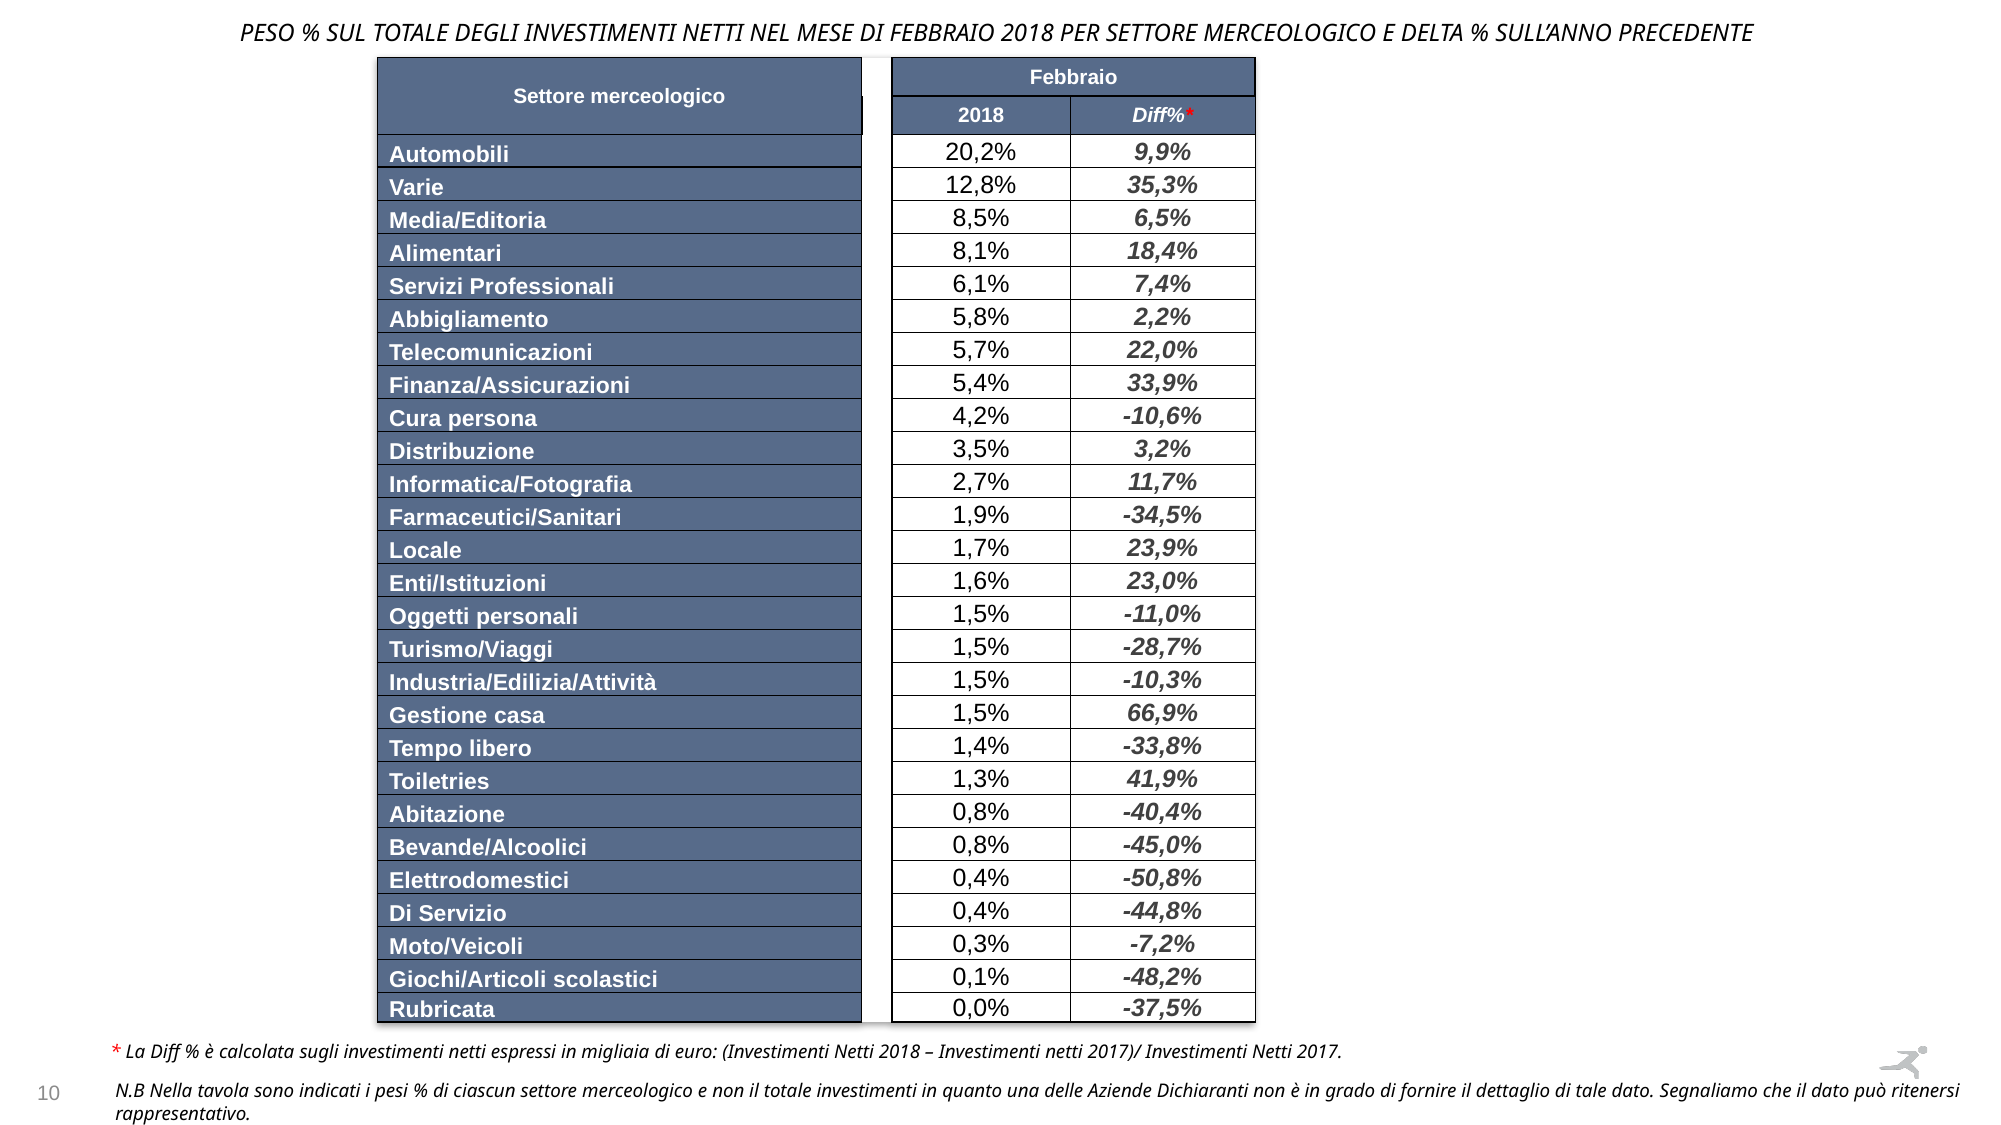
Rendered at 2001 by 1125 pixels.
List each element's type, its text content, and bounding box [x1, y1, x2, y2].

table_cell Farmaceutici/Sanitari [378, 498, 861, 530]
table_cell 1,7% [893, 531, 1070, 563]
table_cell Toiletries [378, 762, 861, 794]
table_cell 11,7% [1071, 465, 1255, 497]
table_cell [862, 860, 891, 894]
table_cell 9,9% [1071, 135, 1255, 167]
text_box * La Diff % è calcolata sugli investimenti netti espressi in migliaia di euro: (Investimenti Netti 2018 – Investimenti netti 2017)/ Investimenti Netti 2017. [95, 1032, 1818, 1070]
table_cell -34,5% [1071, 498, 1255, 530]
table_cell 5,8% [893, 300, 1070, 332]
table_cell 35,3% [1071, 168, 1255, 200]
table_cell Alimentari [378, 234, 861, 266]
table_cell [862, 299, 891, 332]
table_cell [862, 431, 891, 464]
table_cell 6,5% [1071, 201, 1255, 233]
table_cell [862, 134, 891, 167]
table_cell 1,9% [893, 498, 1070, 530]
table_cell 3,2% [1071, 432, 1255, 464]
table_cell 20,2% [893, 135, 1070, 167]
table_cell 1,6% [893, 564, 1070, 596]
table_cell 18,4% [1071, 234, 1255, 266]
table_cell -33,8% [1071, 729, 1255, 761]
table_cell -48,2% [1071, 960, 1255, 992]
table_cell Finanza/Assicurazioni [378, 366, 861, 398]
table_cell -40,4% [1071, 795, 1255, 827]
table_cell 0,8% [893, 828, 1070, 860]
table_cell 2018 [893, 97, 1070, 134]
table_cell 2,7% [893, 465, 1070, 497]
table_cell Distribuzione [378, 432, 861, 464]
table_header Settore merceologico [378, 58, 861, 134]
table_cell [862, 960, 891, 993]
table_cell Moto/Veicoli [378, 927, 861, 959]
table_cell 0,1% [893, 960, 1070, 992]
table_cell Industria/Edilizia/Attività [378, 663, 861, 695]
table_cell 1,3% [893, 762, 1070, 794]
subtitle PESO % SUL TOTALE DEGLI INVESTIMENTI NETTI nel mese di FEBBRAIO 2018 PER SETTORE MERCEOLOGICO e delta % sull’anno precedente [0, 2, 2000, 61]
table_cell 23,9% [1071, 531, 1255, 563]
table_cell Rubricata [378, 993, 861, 1021]
table_cell -7,2% [1071, 927, 1255, 959]
table_cell 66,9% [1071, 696, 1255, 728]
table_cell Di Servizio [378, 894, 861, 926]
table_cell [862, 167, 891, 200]
table_cell Elettrodomestici [378, 861, 861, 893]
table_cell 0,4% [893, 894, 1070, 926]
table_cell Cura persona [378, 399, 861, 431]
table_cell Abitazione [378, 795, 861, 827]
table_cell Varie [378, 168, 861, 200]
table_cell 1,5% [893, 663, 1070, 695]
table_cell 7,4% [1071, 267, 1255, 299]
table_header [862, 58, 891, 96]
table_cell [862, 200, 891, 233]
table_cell Locale [378, 531, 861, 563]
table_cell Oggetti personali [378, 597, 861, 629]
table_cell 2,2% [1071, 300, 1255, 332]
table_cell Informatica/Fotografia [378, 465, 861, 497]
table_cell Servizi Professionali [378, 267, 861, 299]
table_cell Media/Editoria [378, 201, 861, 233]
table_cell [863, 96, 891, 134]
table_cell [862, 761, 891, 794]
table_cell 4,2% [893, 399, 1070, 431]
table_cell [862, 827, 891, 860]
table_cell [862, 927, 891, 960]
table_cell 33,9% [1071, 366, 1255, 398]
table_cell 0,4% [893, 861, 1070, 893]
table_cell [862, 365, 891, 398]
table_cell 12,8% [893, 168, 1070, 200]
table_cell [862, 695, 891, 728]
table_cell 41,9% [1071, 762, 1255, 794]
table_cell Bevande/Alcoolici [378, 828, 861, 860]
table_cell Giochi/Articoli scolastici [378, 960, 861, 992]
table_cell Enti/Istituzioni [378, 564, 861, 596]
table_cell [862, 464, 891, 497]
table_cell -37,5% [1071, 993, 1255, 1021]
table_cell 8,5% [893, 201, 1070, 233]
table_cell [862, 894, 891, 927]
table_cell 0,3% [893, 927, 1070, 959]
table_cell 3,5% [893, 432, 1070, 464]
table_cell Turismo/Viaggi [378, 630, 861, 662]
table_cell [862, 662, 891, 695]
table_cell -50,8% [1071, 861, 1255, 893]
table_cell 5,7% [893, 333, 1070, 365]
table_cell -11,0% [1071, 597, 1255, 629]
table_cell [862, 596, 891, 629]
table_cell Diff%* [1071, 97, 1255, 134]
table_cell 1,5% [893, 630, 1070, 662]
table_cell 6,1% [893, 267, 1070, 299]
table_cell Gestione casa [378, 696, 861, 728]
table_cell Automobili [378, 135, 861, 166]
table_cell [862, 398, 891, 431]
table_cell 1,4% [893, 729, 1070, 761]
text_box N.B Nella tavola sono indicati i pesi % di ciascun settore merceologico e non il totale investimenti in quanto una delle Aziende Dichiaranti non è in grado di fornire il dettaglio di tale dato. Segnaliamo che il dato può ritenersi rappresentativo. [100, 1079, 1978, 1125]
table_cell 1,5% [893, 696, 1070, 728]
table_cell 0,0% [893, 993, 1070, 1021]
table_cell [862, 993, 891, 1022]
table_cell [862, 497, 891, 530]
table_header Febbraio [893, 58, 1254, 95]
table_cell [862, 794, 891, 827]
table_cell -44,8% [1071, 894, 1255, 926]
table_cell 23,0% [1071, 564, 1255, 596]
slide_number 10 [0, 1061, 75, 1122]
table_cell -10,6% [1071, 399, 1255, 431]
table_cell [862, 629, 891, 662]
table_cell 0,8% [893, 795, 1070, 827]
table_cell Abbigliamento [378, 300, 861, 332]
table_cell -10,3% [1071, 663, 1255, 695]
table_cell Telecomunicazioni [378, 333, 861, 365]
table_cell [862, 728, 891, 761]
table_cell [862, 266, 891, 299]
table_cell 8,1% [893, 234, 1070, 266]
table_cell -45,0% [1071, 828, 1255, 860]
table_cell [862, 530, 891, 563]
table_cell Tempo libero [378, 729, 861, 761]
table_cell [862, 233, 891, 266]
table_cell 22,0% [1071, 333, 1255, 365]
table_cell -28,7% [1071, 630, 1255, 662]
table_cell [862, 332, 891, 365]
table_cell [862, 563, 891, 596]
table_cell 5,4% [893, 366, 1070, 398]
table_cell 1,5% [893, 597, 1070, 629]
